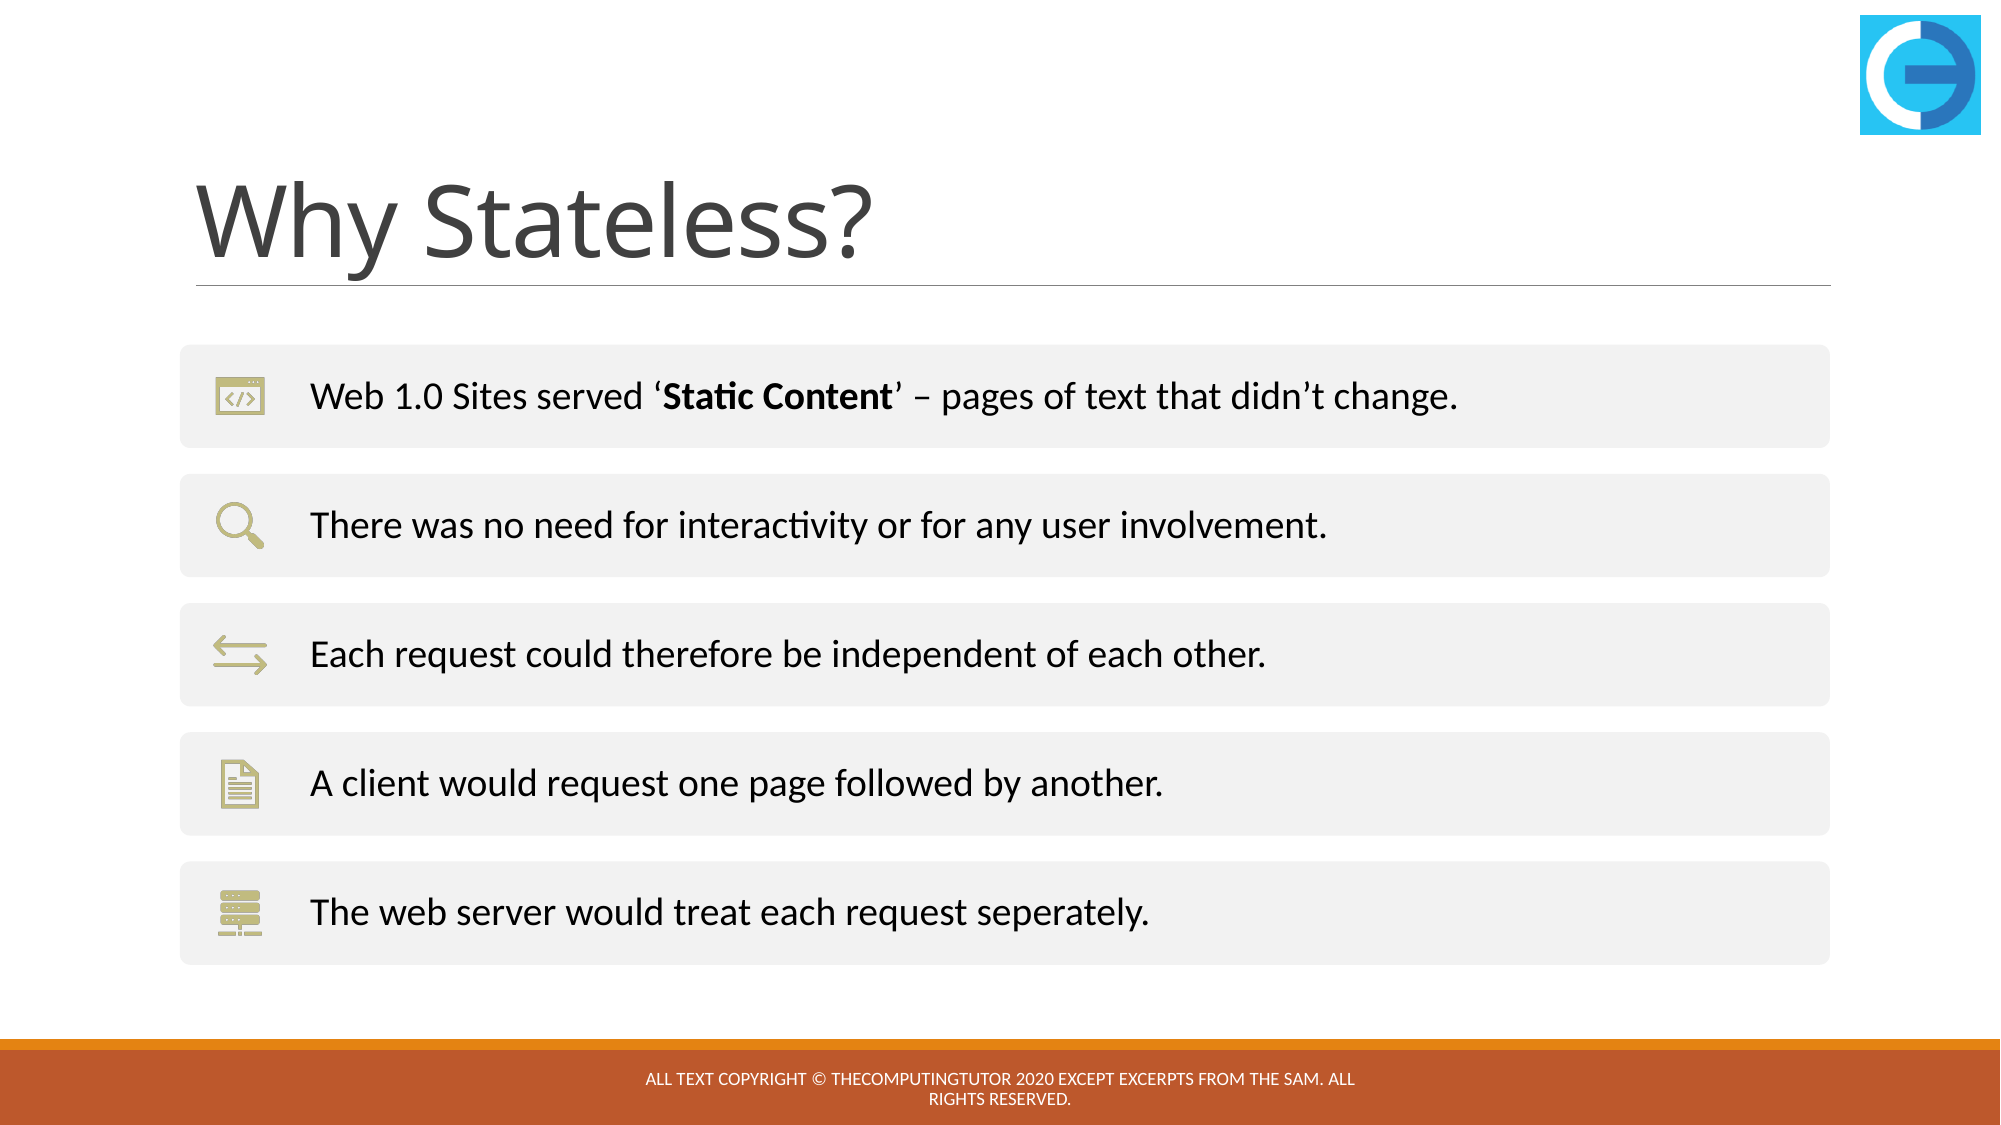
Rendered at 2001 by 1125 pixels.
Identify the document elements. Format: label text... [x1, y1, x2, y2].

title Why Stateless? [180, 47, 1830, 285]
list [179, 343, 1831, 966]
footer All text copyright © TheComputingTutor 2020 except excerpts from the SAM. All rights Reserved. [604, 1059, 1396, 1120]
picture [1860, 15, 1981, 135]
